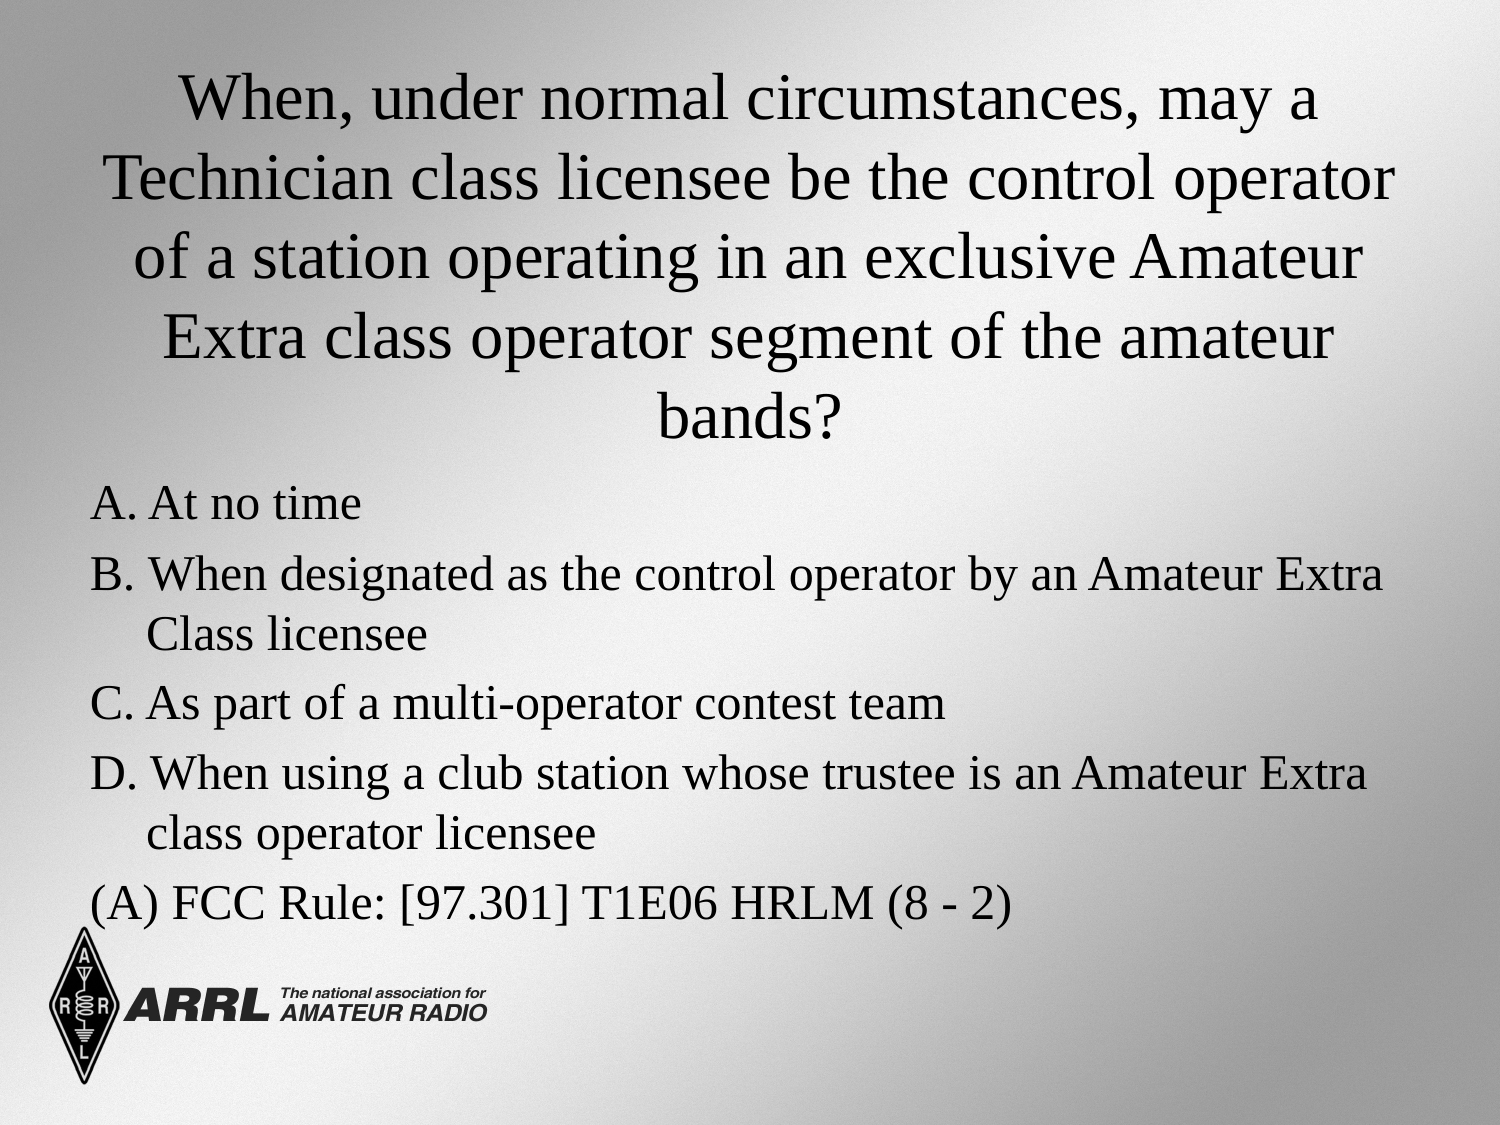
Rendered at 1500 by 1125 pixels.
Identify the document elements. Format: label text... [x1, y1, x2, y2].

picture [0, 0, 1500, 1125]
list A. At no time B. When designated as the control operator by an Amateur Extra Class licensee C. As part of a multi-operator contest team D. When using a club station whose trustee is an Amateur Extra class operator licensee (A) FCC Rule: [97.301] T1E06 HRLM (8 - 2) [75, 462, 1425, 1005]
title When, under normal circumstances, may a Technician class licensee be the control operator of a station operating in an exclusive Amateur Extra class operator segment of the amateur bands? [75, 45, 1425, 233]
